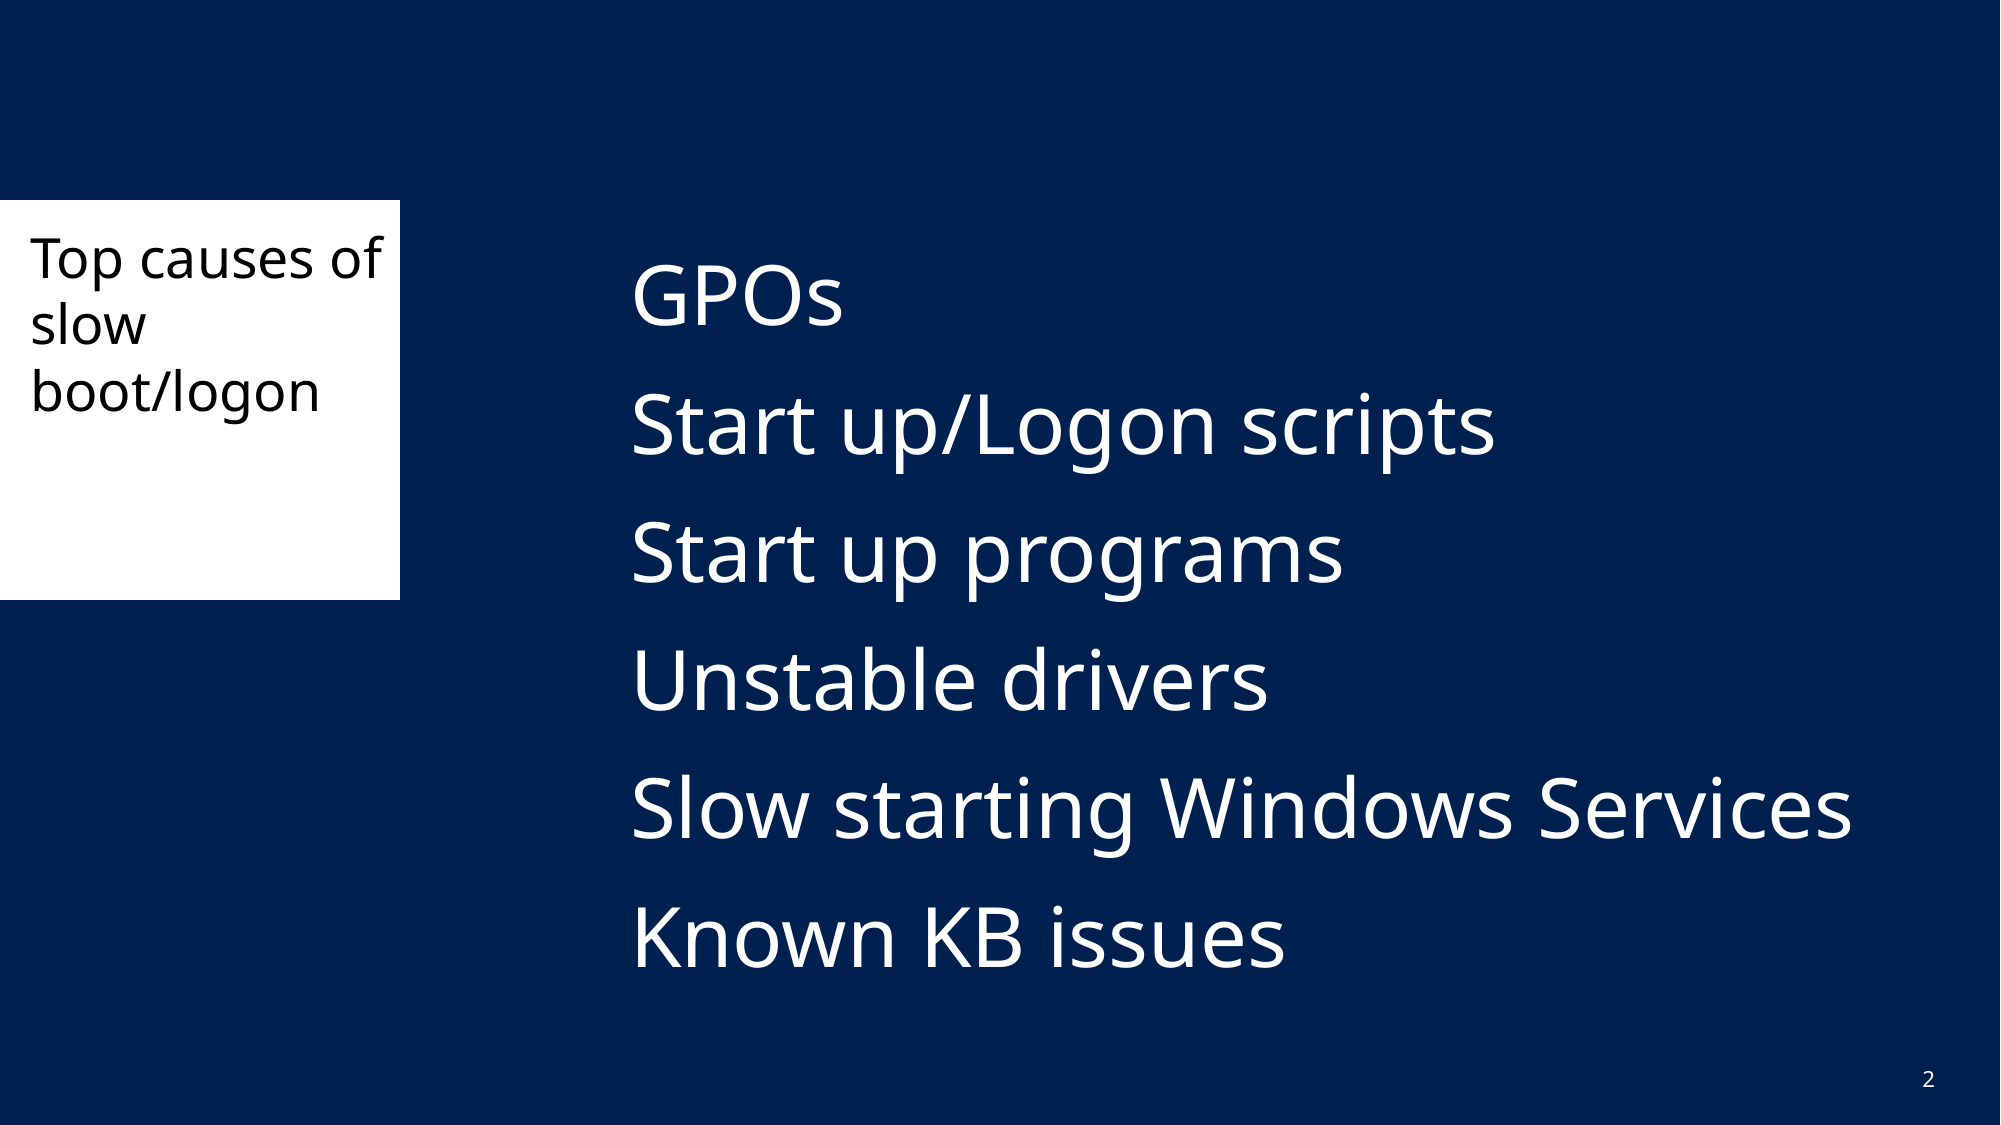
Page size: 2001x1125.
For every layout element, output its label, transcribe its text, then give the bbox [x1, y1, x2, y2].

slide_number 2 [1483, 1042, 1950, 1103]
title Top causes of slow boot/logon [0, 200, 400, 600]
list GPOs Start up/Logon scripts Start up programs Unstable drivers Slow starting Windows Services Known KB issues [600, 200, 1950, 1000]
